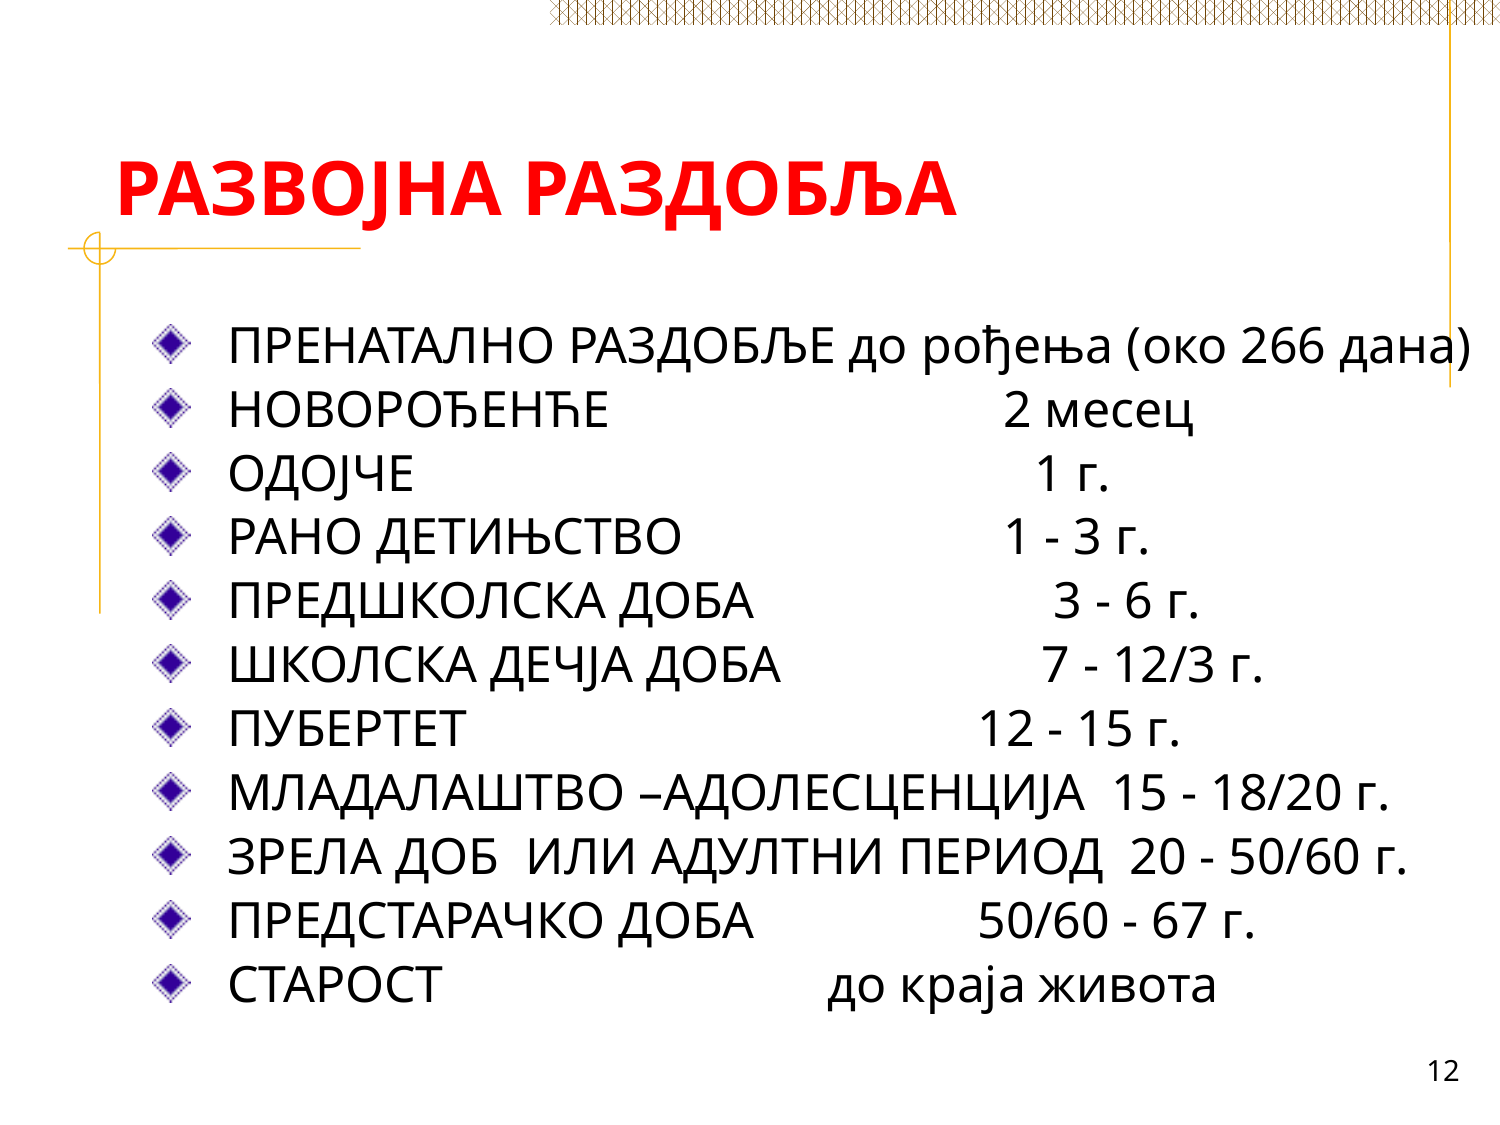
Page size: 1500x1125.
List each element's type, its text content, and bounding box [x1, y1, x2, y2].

list ПРЕНАТАЛНО РАЗДОБЉЕ до рођења (око 266 дана) НОВОРОЂЕНЋЕ 2 месец ОДОЈЧЕ 1 г. РАНО ДЕТИЊСТВО 1 - 3 г. ПРЕДШКОЛСКА ДОБА 3 - 6 г. ШКОЛСКА ДЕЧЈА ДОБА 7 - 12/3 г. ПУБЕРТЕТ 12 - 15 г. МЛАДАЛАШТВО –АДОЛЕСЦЕНЦИЈА 15 - 18/20 г. ЗРЕЛА ДОБ ИЛИ АДУЛТНИ ПЕРИОД 20 - 50/60 г. ПРЕДСТАРАЧКО ДОБА 50/60 - 67 г. СТАРОСТ до краја живота [137, 312, 1500, 988]
picture [152, 900, 191, 939]
picture [152, 964, 191, 1003]
picture [152, 644, 191, 683]
picture [152, 324, 191, 364]
picture [152, 580, 191, 620]
picture [152, 772, 191, 811]
picture [152, 836, 191, 875]
slide_number 12 [1162, 1025, 1475, 1100]
picture [152, 516, 191, 556]
picture [152, 452, 191, 492]
picture [152, 388, 191, 428]
picture [152, 708, 191, 747]
title РАЗВОЈНА РАЗДОБЉА [99, 49, 1376, 238]
